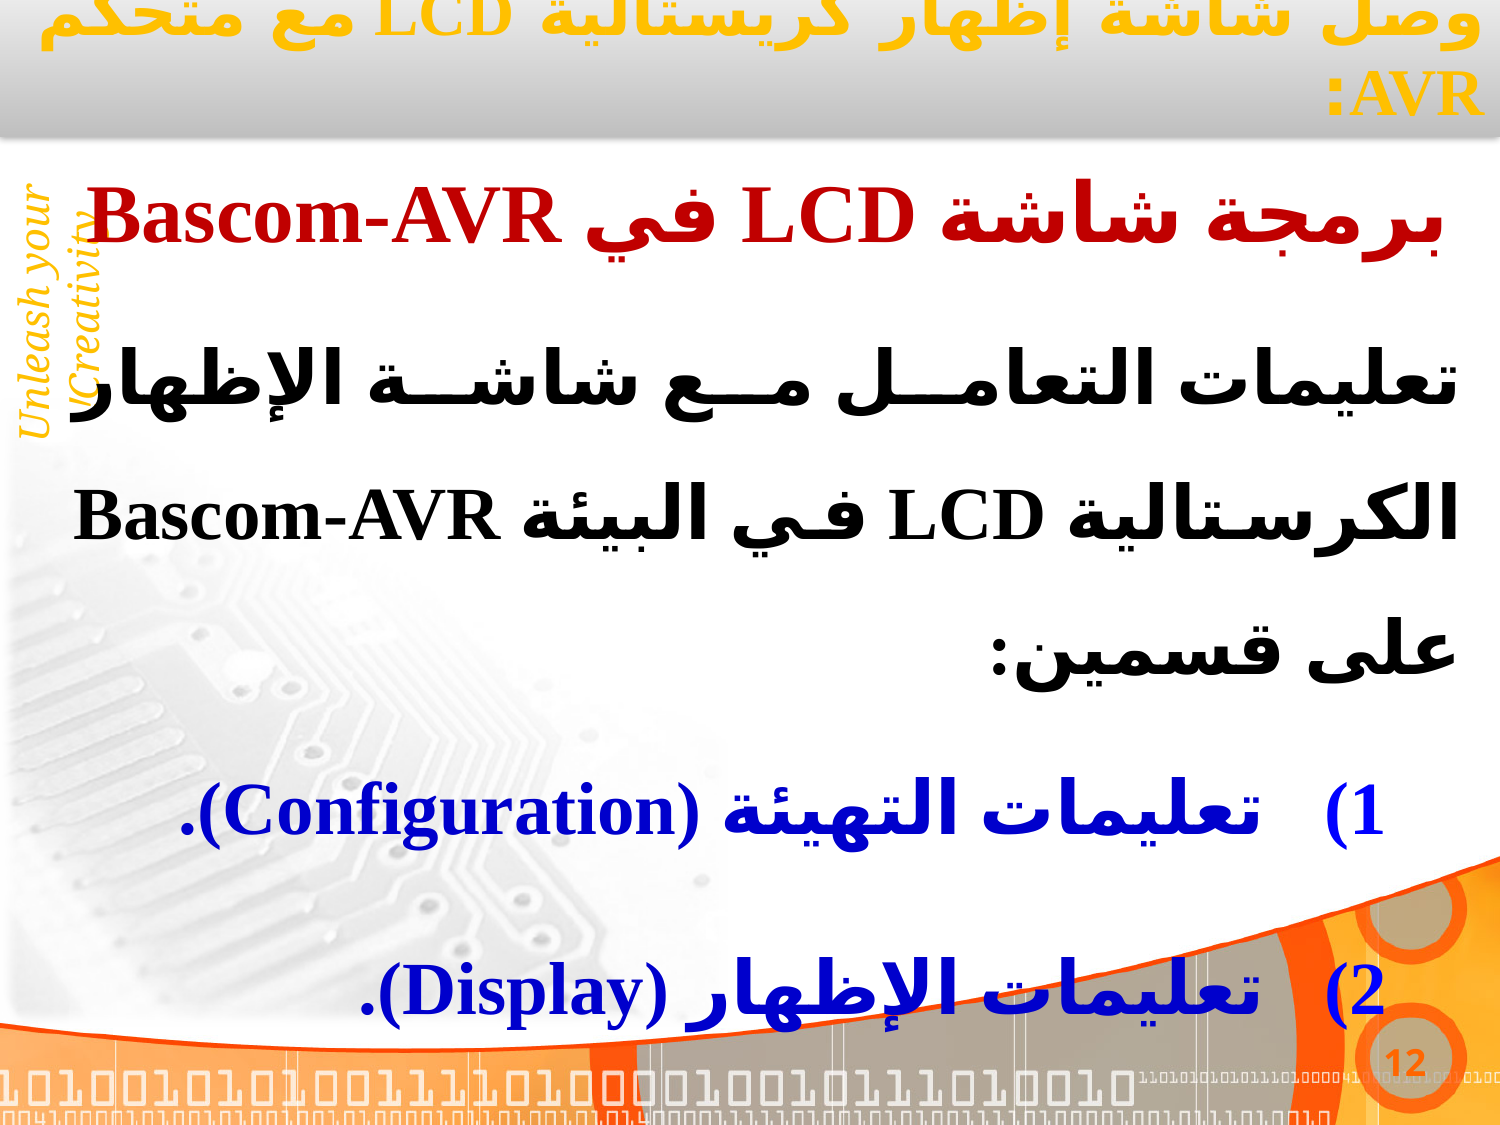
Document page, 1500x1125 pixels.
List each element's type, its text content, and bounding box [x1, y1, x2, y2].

text_box برمجة شاشة LCD في Bascom-AVR تعليمات التعامل مع شاشة الإظهار الكرستالية LCD في البيئة Bascom-AVR على قسمين: تعليمات التهيئة (Configuration). تعليمات الإظهار (Display). [58, 101, 1477, 1037]
text_box Unleash your Creativity! [0, 125, 58, 396]
text_box وصل شاشة إظهار كريستالية LCD مع متحكم AVR: [0, 0, 1500, 137]
picture [0, 137, 1500, 1125]
slide_number 12 [1358, 1037, 1442, 1091]
